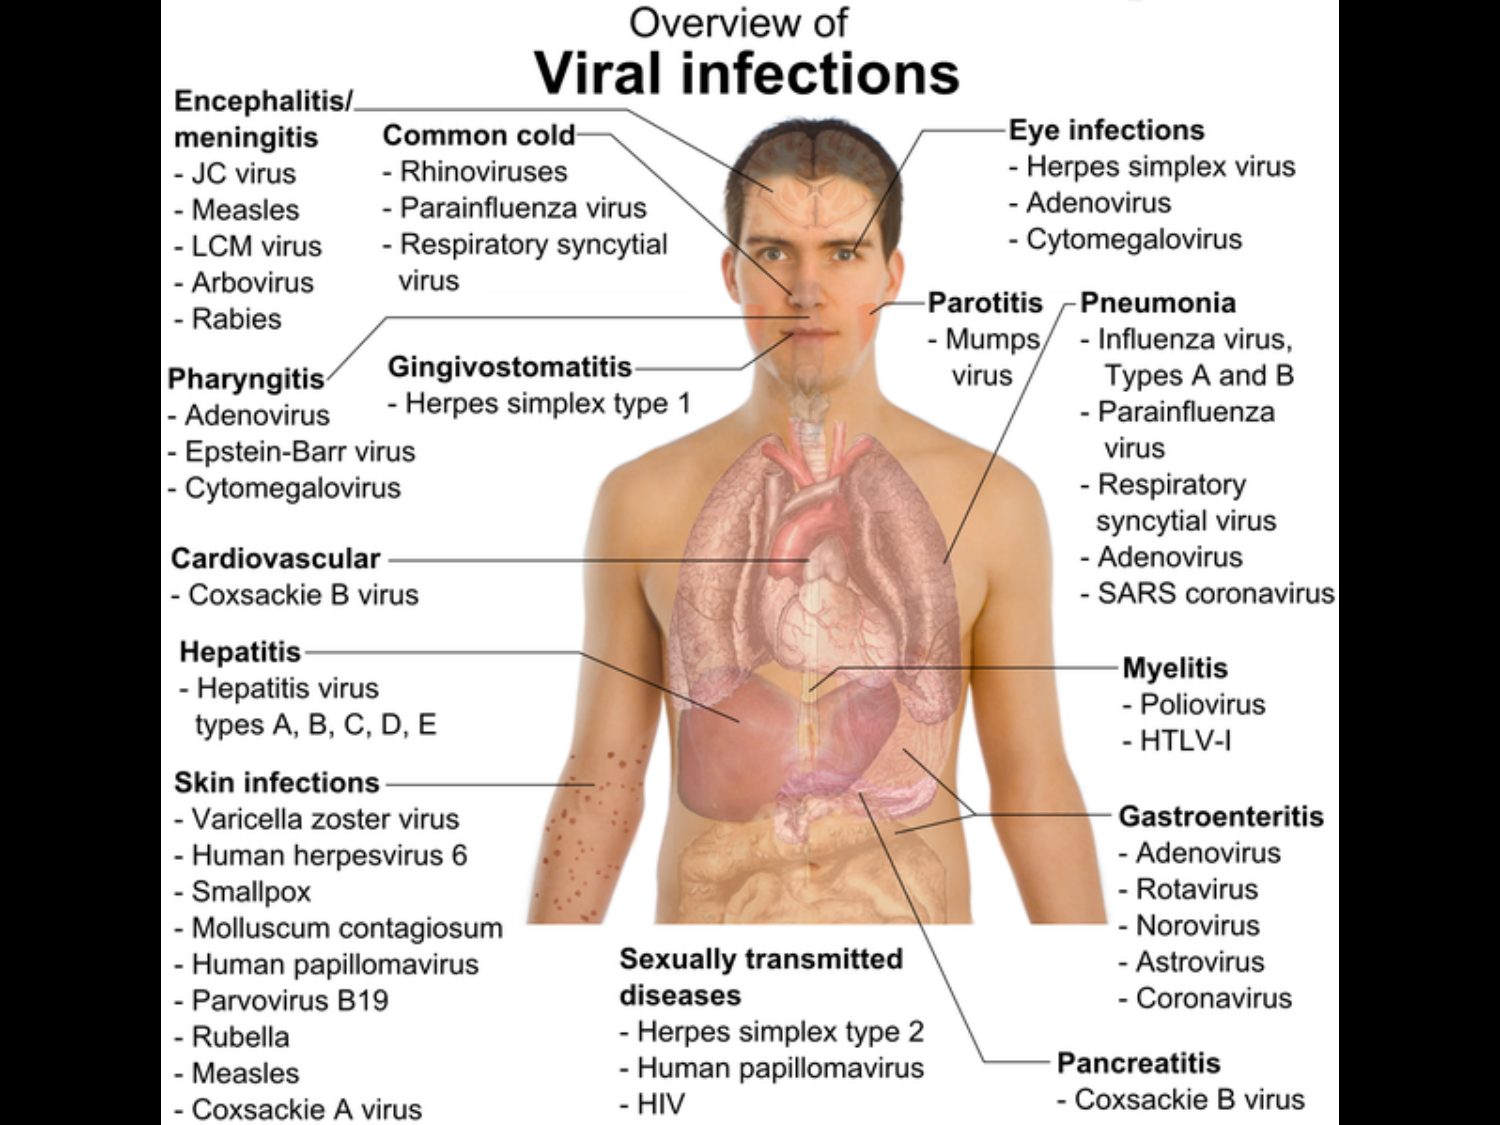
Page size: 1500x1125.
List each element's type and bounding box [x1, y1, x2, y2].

picture [160, 0, 1339, 1125]
